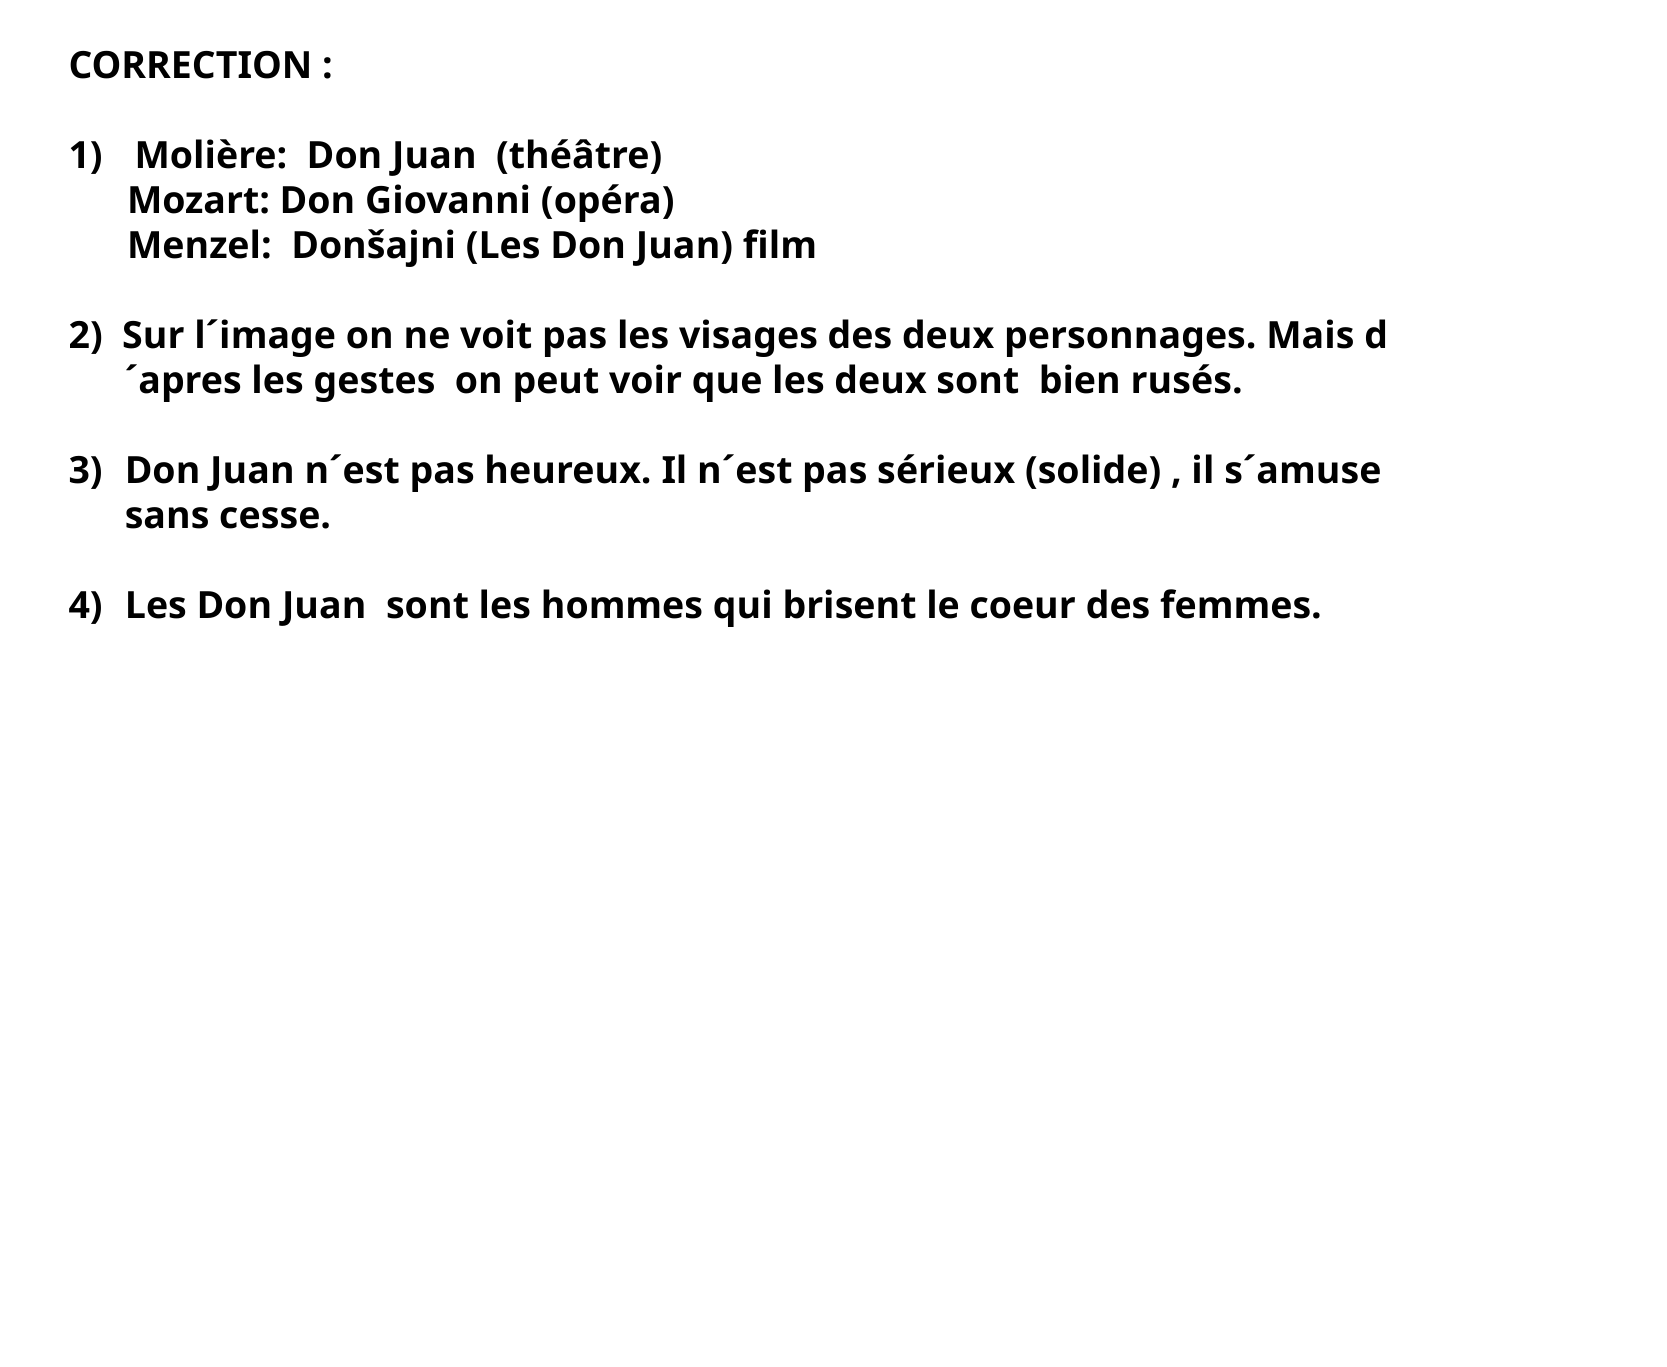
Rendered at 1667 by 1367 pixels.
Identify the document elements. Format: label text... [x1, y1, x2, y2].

text_box CORRECTION : Molière: Don Juan (théâtre) Mozart: Don Giovanni (opéra) Menzel: Donšajni (Les Don Juan) film 2) Sur l´image on ne voit pas les visages des deux personnages. Mais d´apres les gestes on peut voir que les deux sont bien rusés. Don Juan n´est pas heureux. Il n´est pas sérieux (solide) , il s´amuse sans cesse. Les Don Juan sont les hommes qui brisent le coeur des femmes. [53, 33, 1413, 814]
